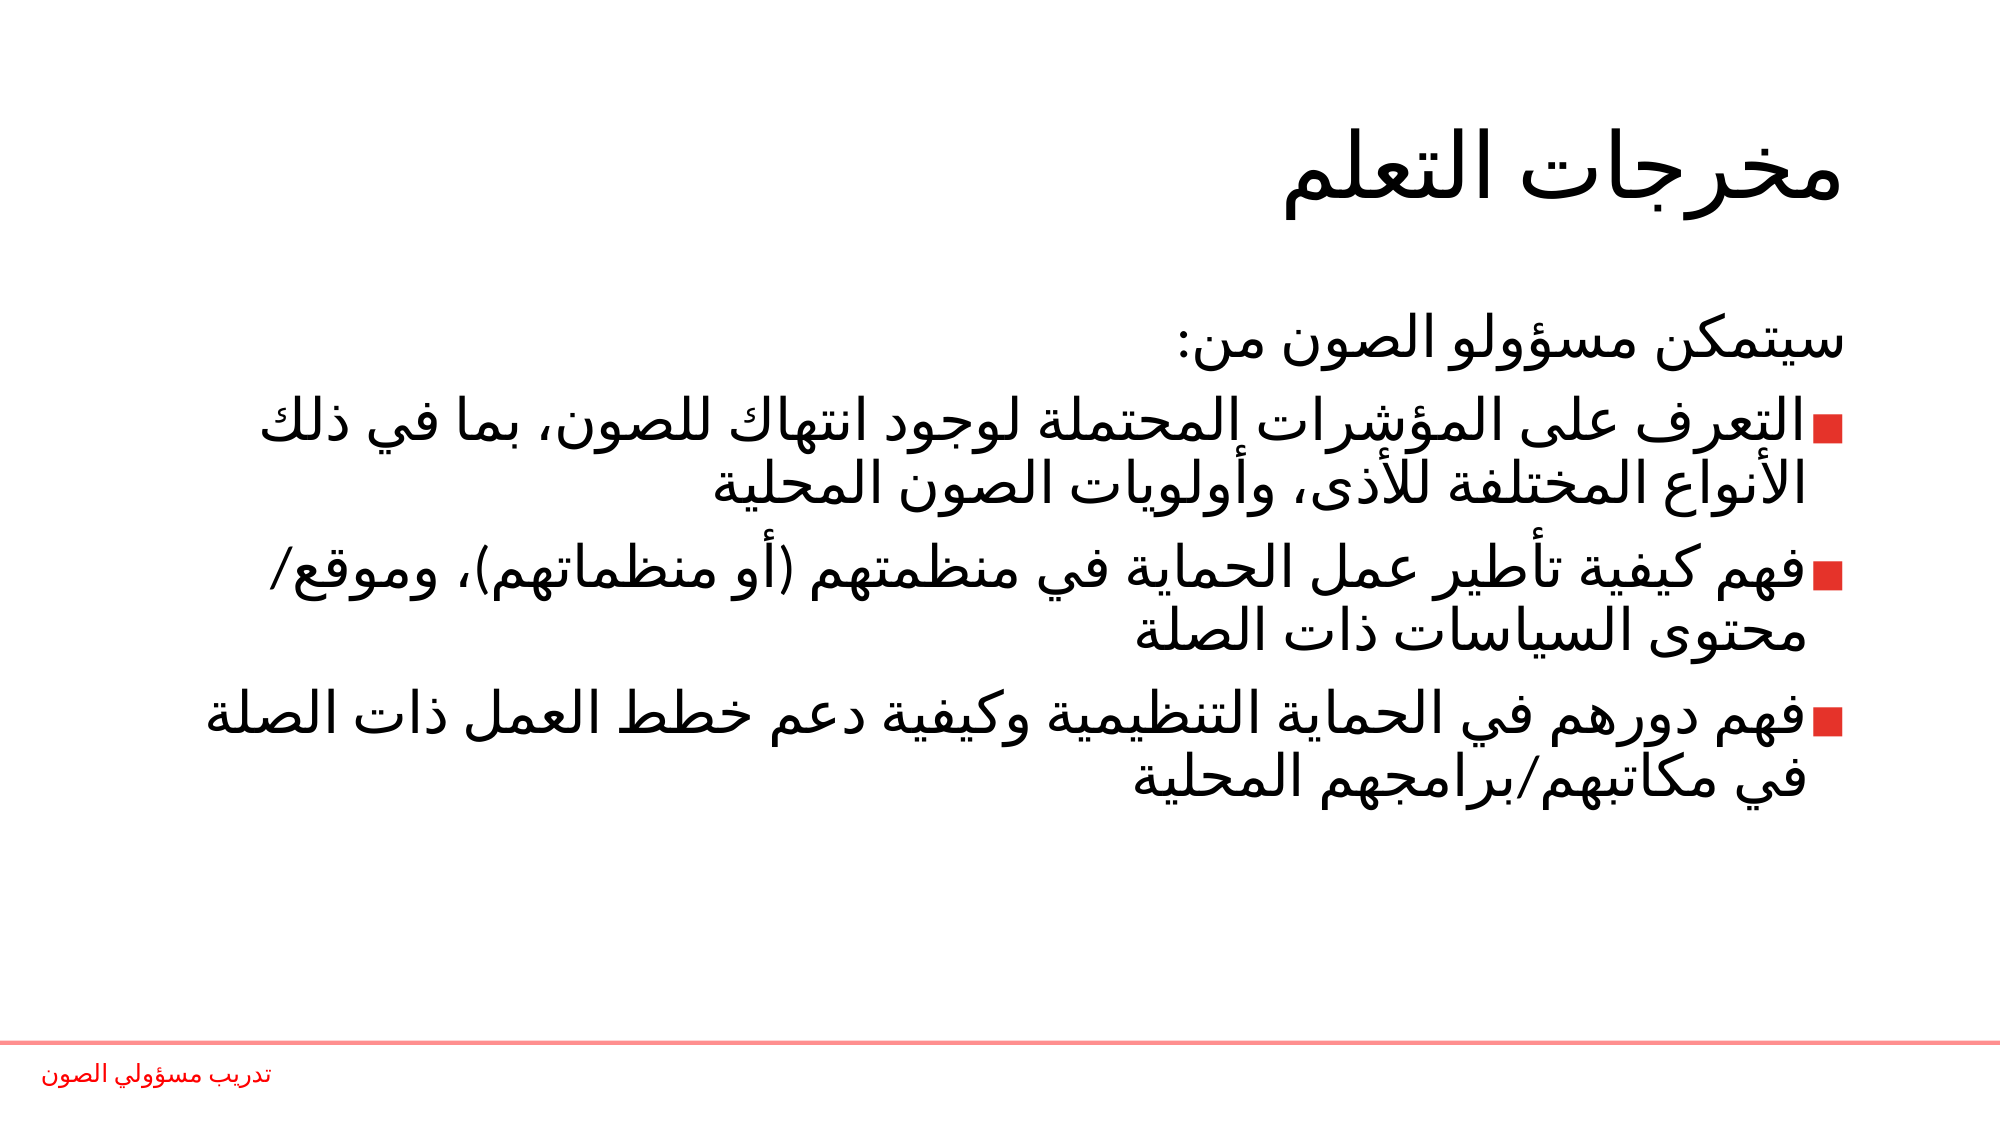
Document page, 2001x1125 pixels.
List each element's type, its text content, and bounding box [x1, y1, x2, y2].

list سيتمكن مسؤولو الصون من: التعرف على المؤشرات المحتملة لوجود انتهاك للصون، بما في ذلك الأنواع المختلفة للأذى، وأولويات الصون المحلية فهم كيفية تأطير عمل الحماية في منظمتهم (أو منظماتهم)، وموقع/ محتوى السياسات ذات الصلة فهم دورهم في الحماية التنظيمية وكيفية دعم خطط العمل ذات الصلة في مكاتبهم/برامجهم المحلية [137, 299, 1863, 1014]
footer تدريب مسؤولي الصون [0, 1052, 494, 1103]
title مخرجات التعلم [137, 59, 1863, 278]
